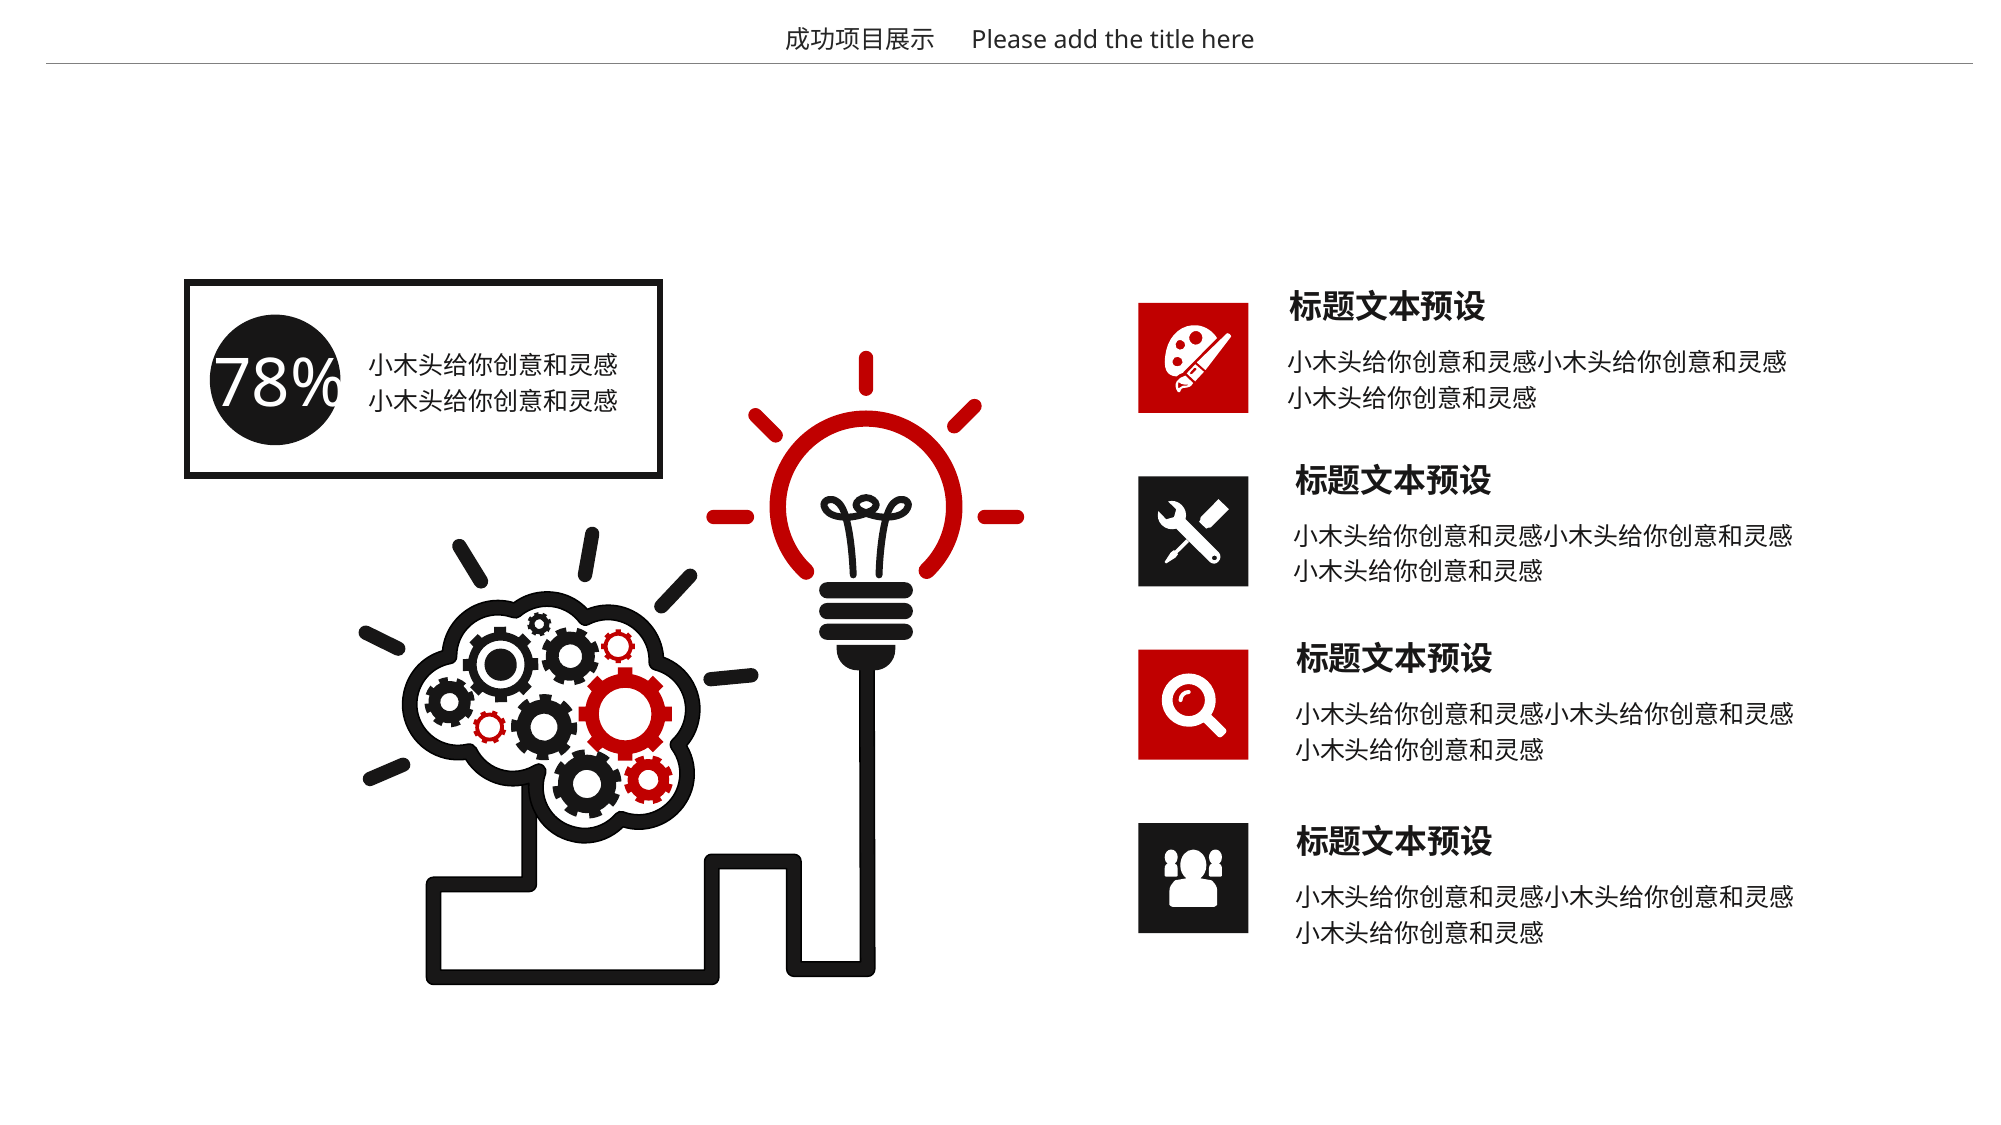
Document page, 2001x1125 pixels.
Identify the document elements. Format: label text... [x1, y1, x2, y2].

text_box 标题文本预设 [1280, 451, 1620, 506]
text_box 标题文本预设 [1281, 813, 1622, 868]
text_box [1138, 302, 1249, 413]
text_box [1138, 823, 1249, 934]
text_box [46, 15, 1974, 64]
text_box 小木头给你创意和灵感小木头给你创意和灵感 [354, 336, 645, 423]
text_box 小木头给你创意和灵感小木头给你创意和灵感小木头给你创意和灵感 [1278, 506, 1833, 593]
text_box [1138, 476, 1249, 587]
text_box [186, 281, 661, 477]
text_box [209, 314, 348, 446]
text_box 标题文本预设 [1281, 630, 1622, 685]
text_box 小木头给你创意和灵感小木头给你创意和灵感小木头给你创意和灵感 [1280, 867, 1834, 955]
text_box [1138, 649, 1249, 760]
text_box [357, 350, 1025, 985]
text_box 小木头给你创意和灵感小木头给你创意和灵感小木头给你创意和灵感 [1280, 685, 1834, 772]
text_box 标题文本预设 [1274, 278, 1615, 333]
text_box 小木头给你创意和灵感小木头给你创意和灵感小木头给你创意和灵感 [1273, 333, 1827, 420]
